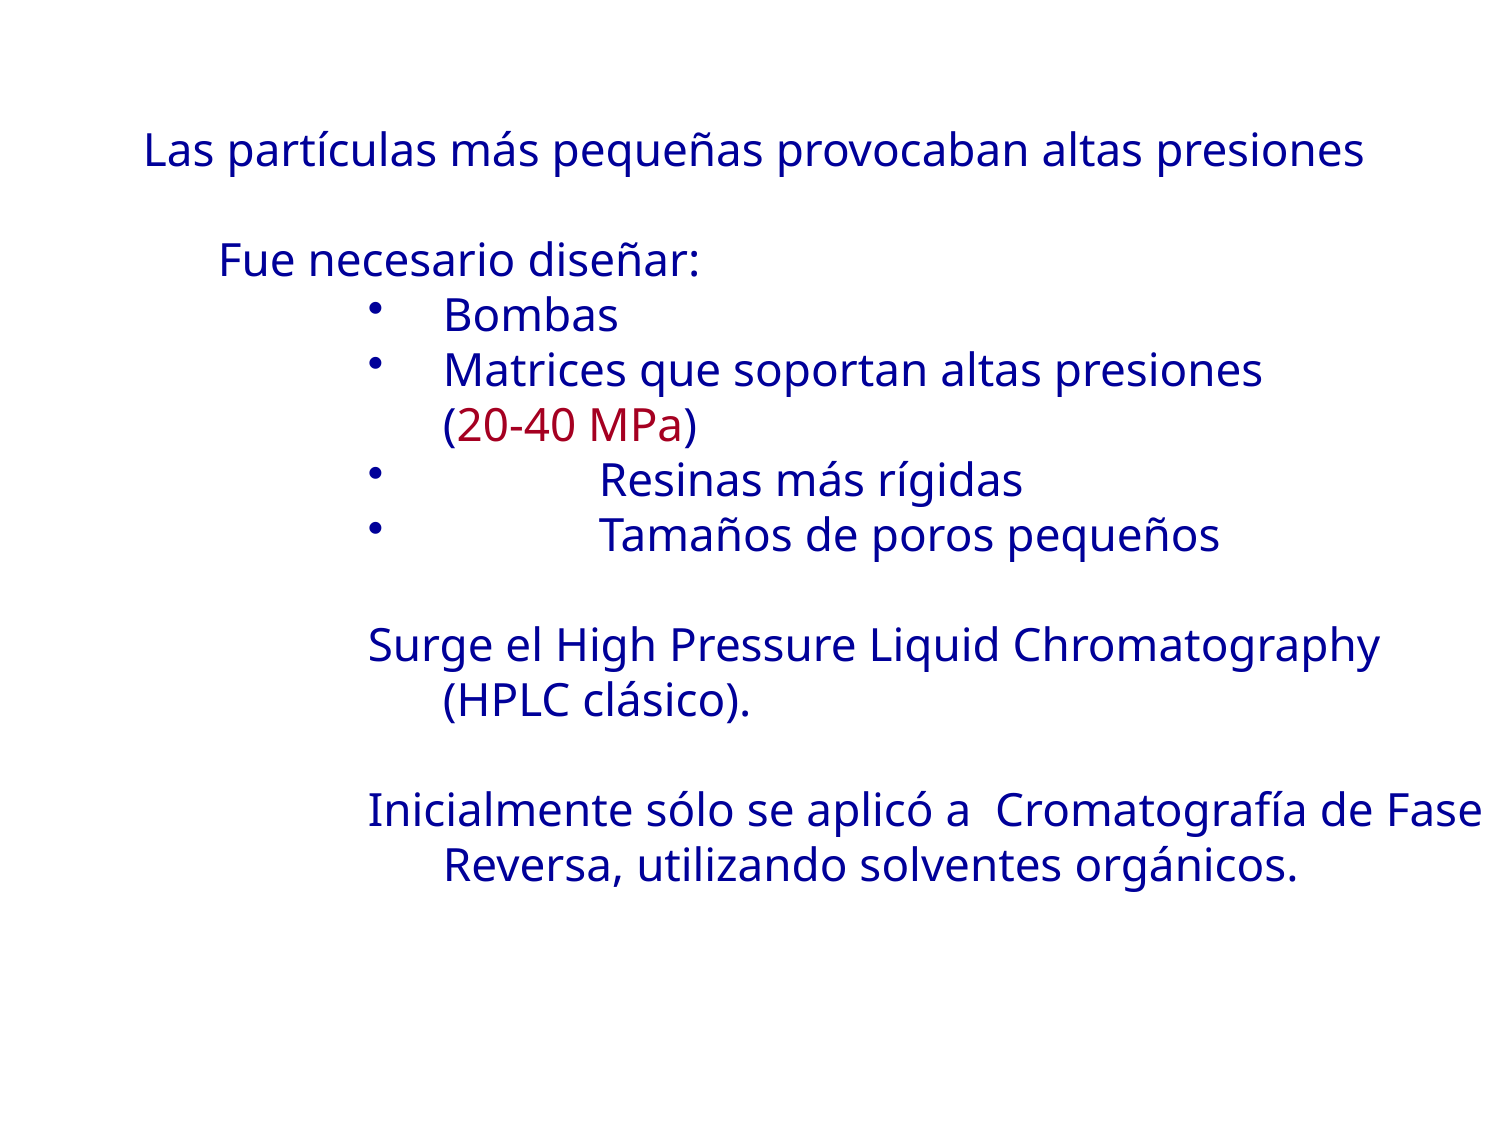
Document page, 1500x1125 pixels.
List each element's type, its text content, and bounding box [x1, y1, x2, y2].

text_box Las partículas más pequeñas provocaban altas presiones Fue necesario diseñar: Bombas Matrices que soportan altas presiones (20-40 MPa) Resinas más rígidas Tamaños de poros pequeños Surge el High Pressure Liquid Chromatography (HPLC clásico). Inicialmente sólo se aplicó a Cromatografía de Fase Reversa, utilizando solventes orgánicos. [53, 113, 1500, 514]
